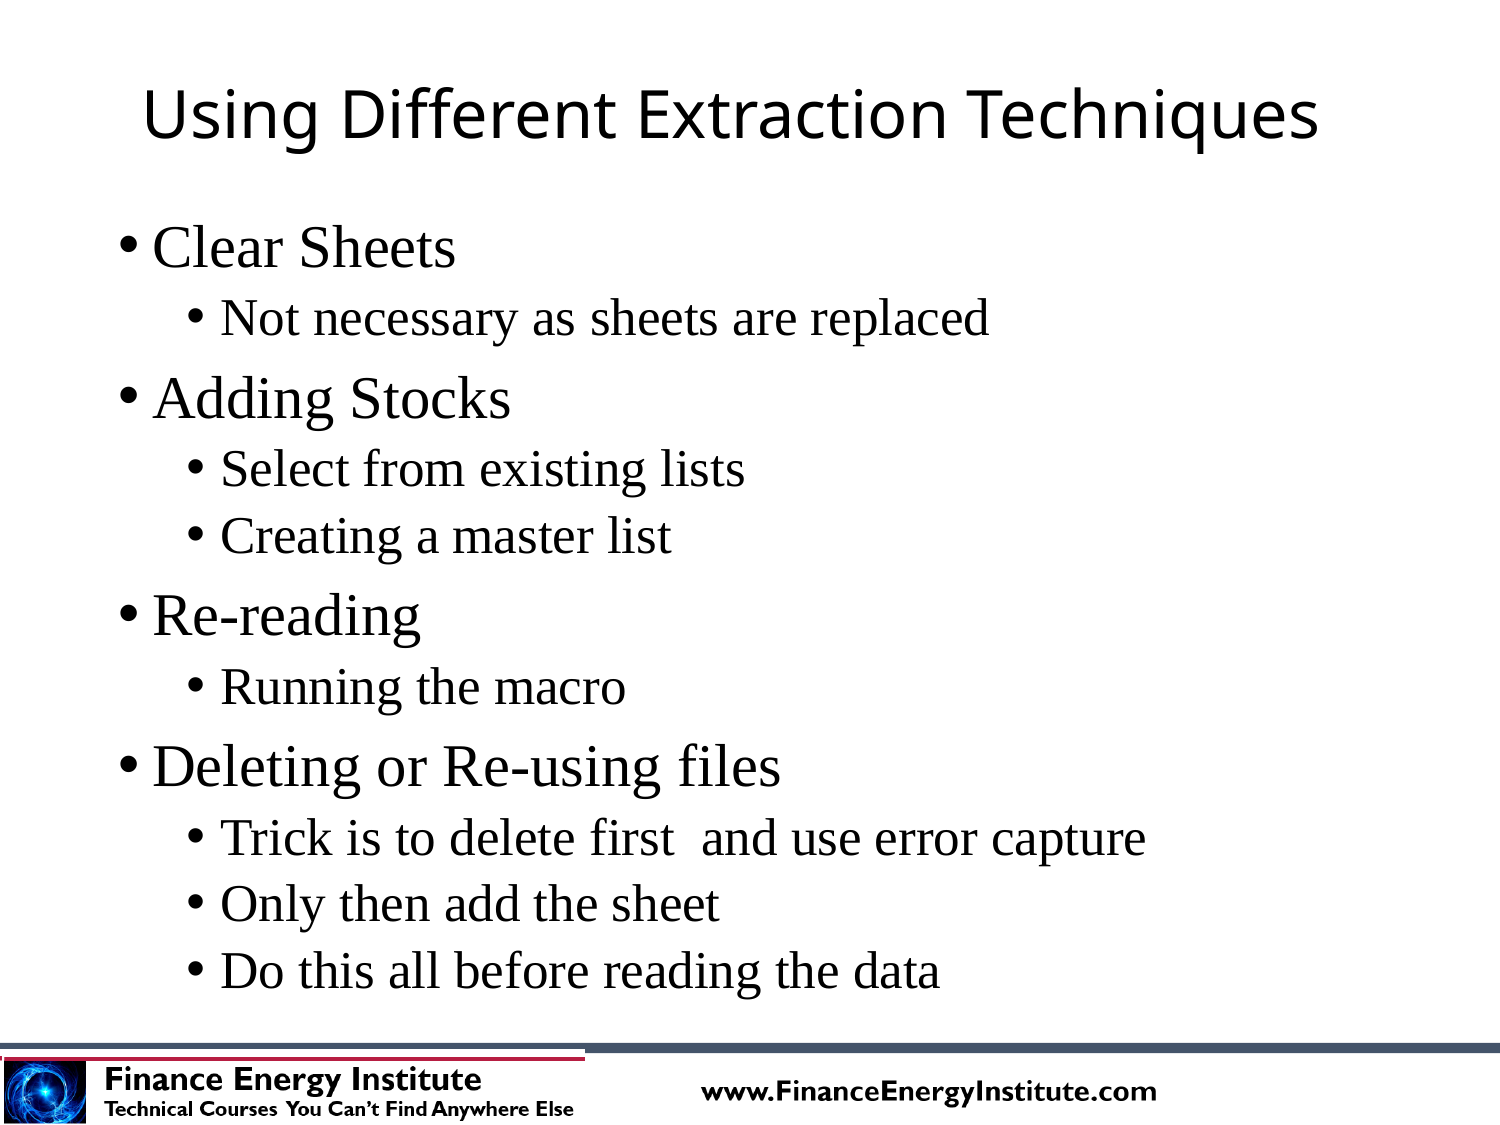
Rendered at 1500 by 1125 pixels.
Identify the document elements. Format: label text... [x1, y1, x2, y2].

picture [696, 1074, 1166, 1112]
list Clear Sheets Not necessary as sheets are replaced Adding Stocks Select from existing lists Creating a master list Re-reading Running the macro Deleting or Re-using files Trick is to delete first and use error capture Only then add the sheet Do this all before reading the data [103, 207, 1400, 1014]
title Using Different Extraction Techniques [103, 59, 1361, 174]
picture [0, 1049, 585, 1125]
